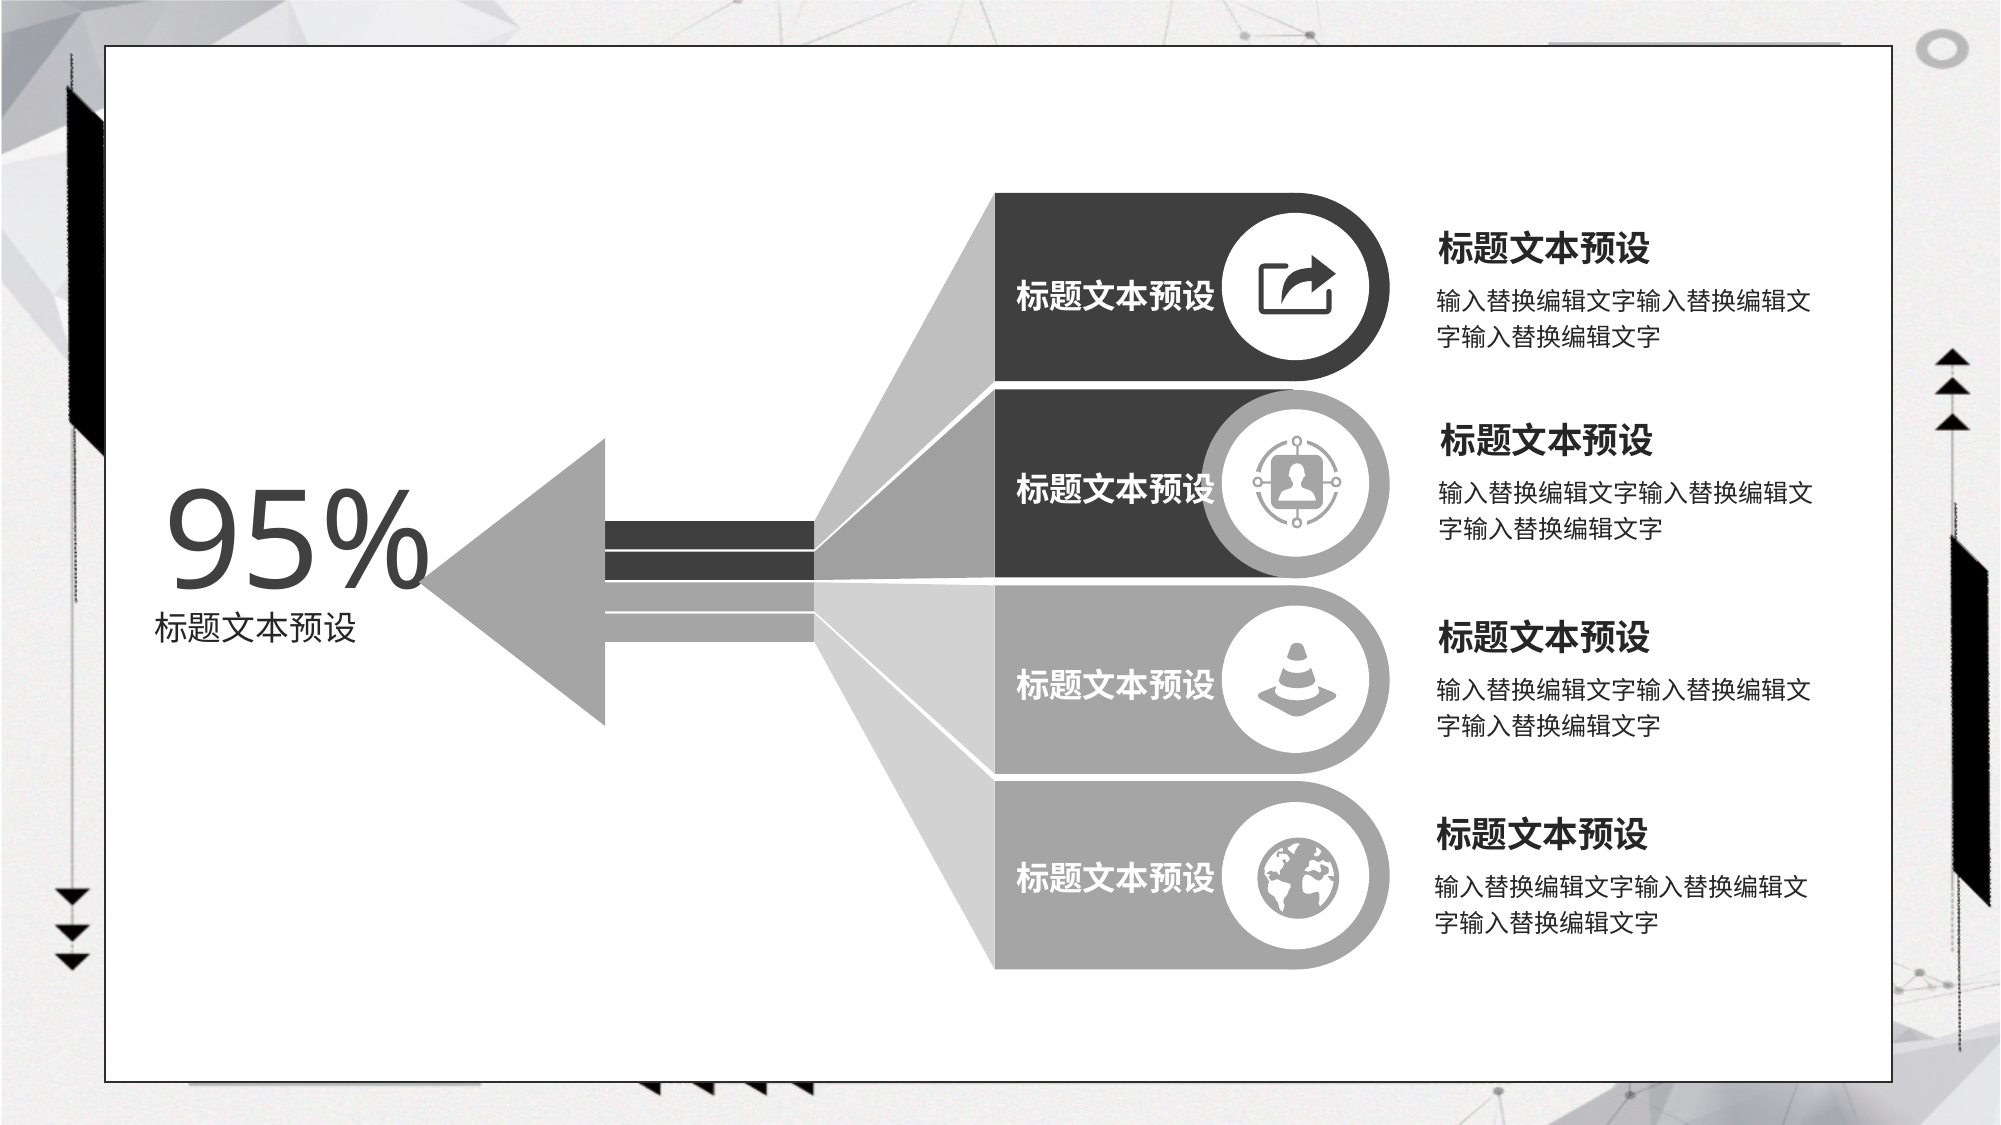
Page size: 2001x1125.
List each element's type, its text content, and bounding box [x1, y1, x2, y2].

text_box 输入替换编辑文字输入替换编辑文字输入替换编辑文字 [1419, 857, 1836, 950]
text_box 输入替换编辑文字输入替换编辑文字输入替换编辑文字 [1421, 272, 1838, 364]
picture [0, 0, 2001, 1125]
text_box 输入替换编辑文字输入替换编辑文字输入替换编辑文字 [1423, 464, 1840, 556]
text_box 标题文本预设 [1423, 218, 1660, 277]
text_box 标题文本预设 [1421, 804, 1658, 862]
text_box 标题文本预设 [1425, 410, 1662, 468]
text_box 标题文本预设 [1423, 607, 1660, 666]
text_box 输入替换编辑文字输入替换编辑文字输入替换编辑文字 [1421, 661, 1838, 753]
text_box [418, 192, 1390, 970]
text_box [139, 443, 382, 655]
